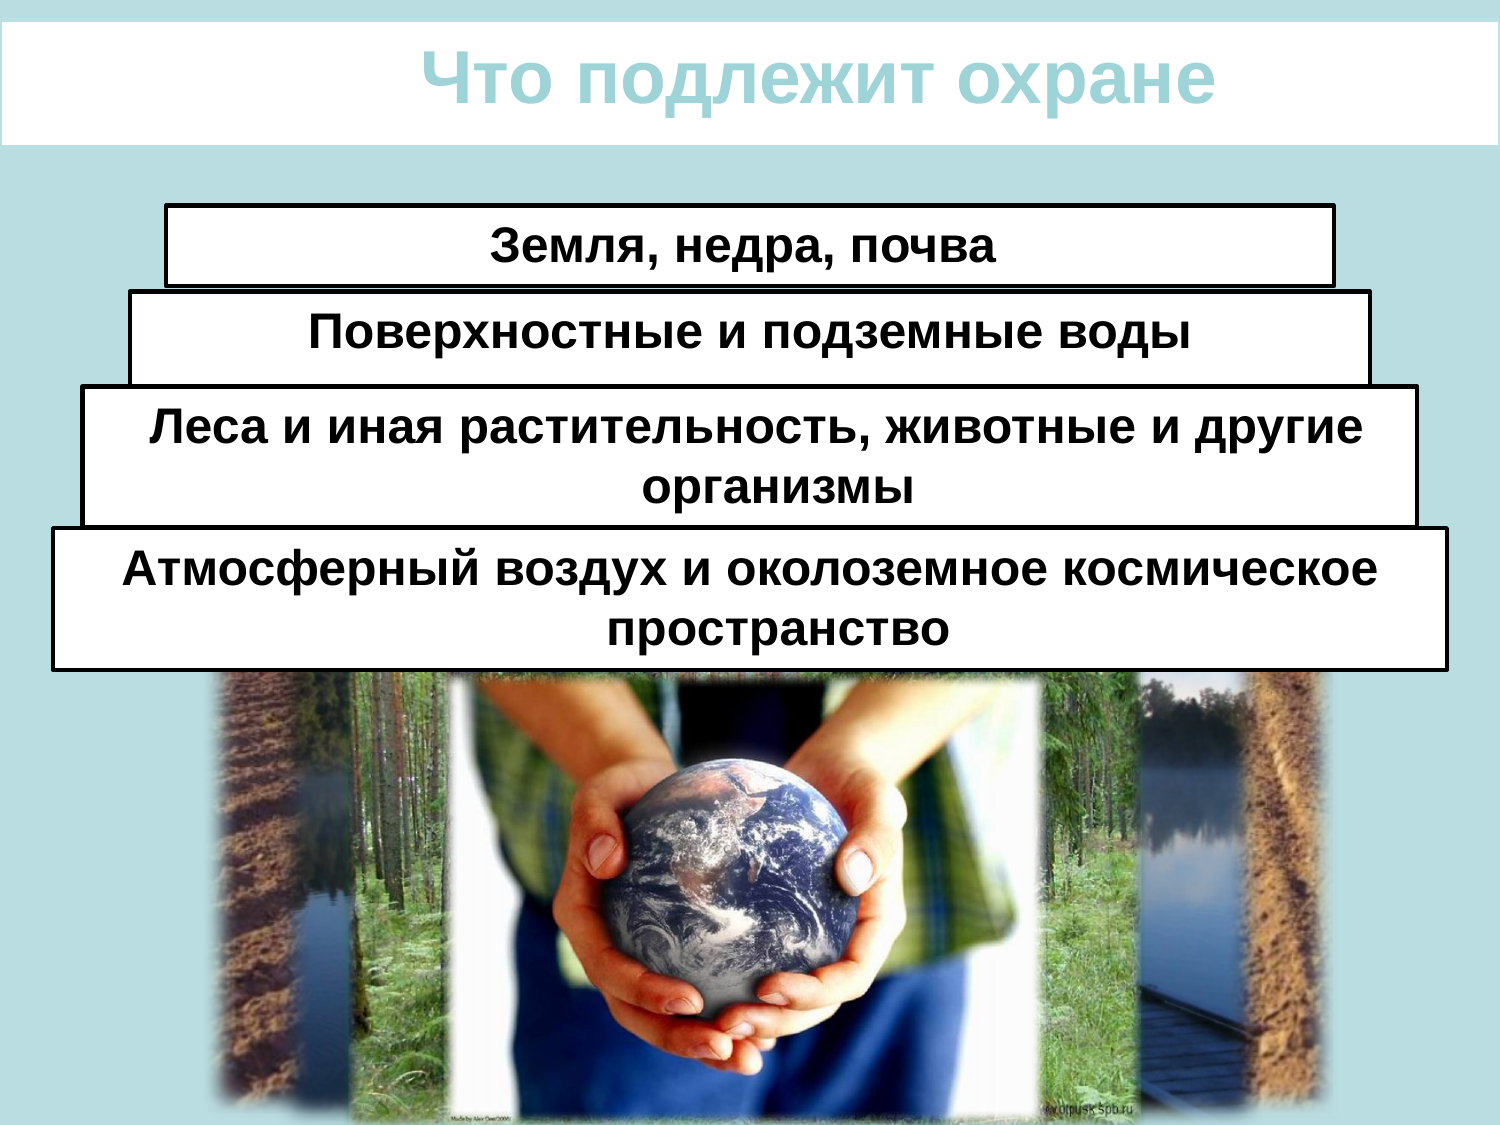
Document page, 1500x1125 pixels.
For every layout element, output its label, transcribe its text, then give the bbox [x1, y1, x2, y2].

text_box Леса и иная растительность, животные и другие организмы [1340, 384, 1419, 526]
text_box Леса и иная растительность, животные и другие организмы [80, 384, 200, 526]
text_box Атмосферный воздух и околоземное космическое пространство [51, 526, 200, 672]
text_box Поверхностные и подземные воды [128, 289, 1372, 384]
title Что подлежит охране [0, 18, 1500, 149]
text_box Атмосферный воздух и околоземное космическое пространство [1340, 526, 1449, 672]
text_box Земля, недра, почва [164, 203, 1336, 288]
picture [205, 362, 1335, 1125]
